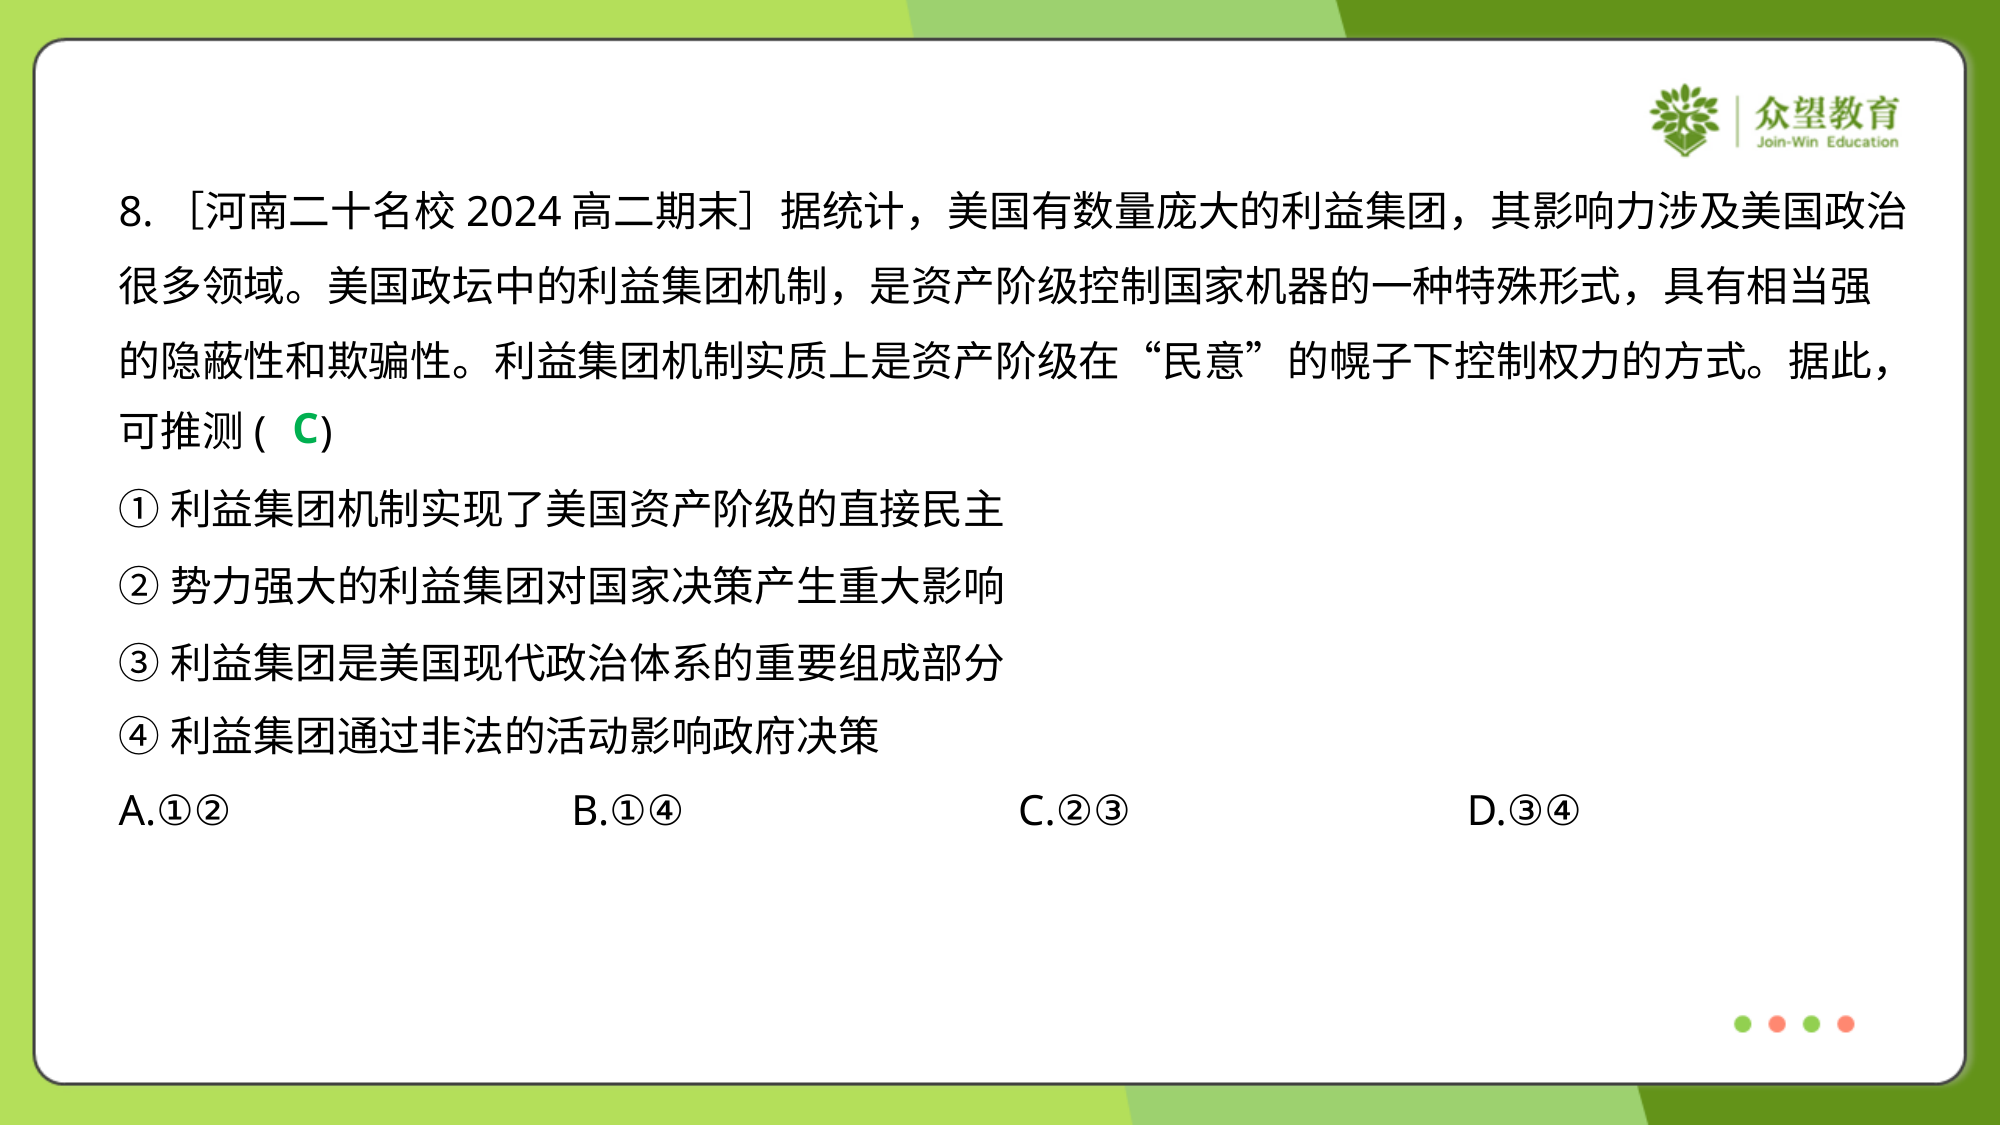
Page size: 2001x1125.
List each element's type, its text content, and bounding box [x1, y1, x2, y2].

picture [0, 0, 2000, 1125]
text_box ①利益集团机制实现了美国资产阶级的直接民主 ②势力强大的利益集团对国家决策产生重大影响 ③利益集团是美国现代政治体系的重要组成部分 ④利益集团通过非法的活动影响政府决策 [118, 457, 1883, 753]
text_box C [276, 381, 335, 446]
text_box 8.［河南二十名校2024高二期末］据统计，美国有数量庞大的利益集团，其影响力涉及美国政治 很多领域。美国政坛中的利益集团机制，是资产阶级控制国家机器的一种特殊形式，具有相当强 的隐蔽性和欺骗性。利益集团机制实质上是资产阶级在“民意”的幌子下控制权力的方式。据此， 可推测( ) [118, 159, 1883, 448]
text_box A.①② B.①④ C.②③ D.③④ [118, 759, 1883, 826]
